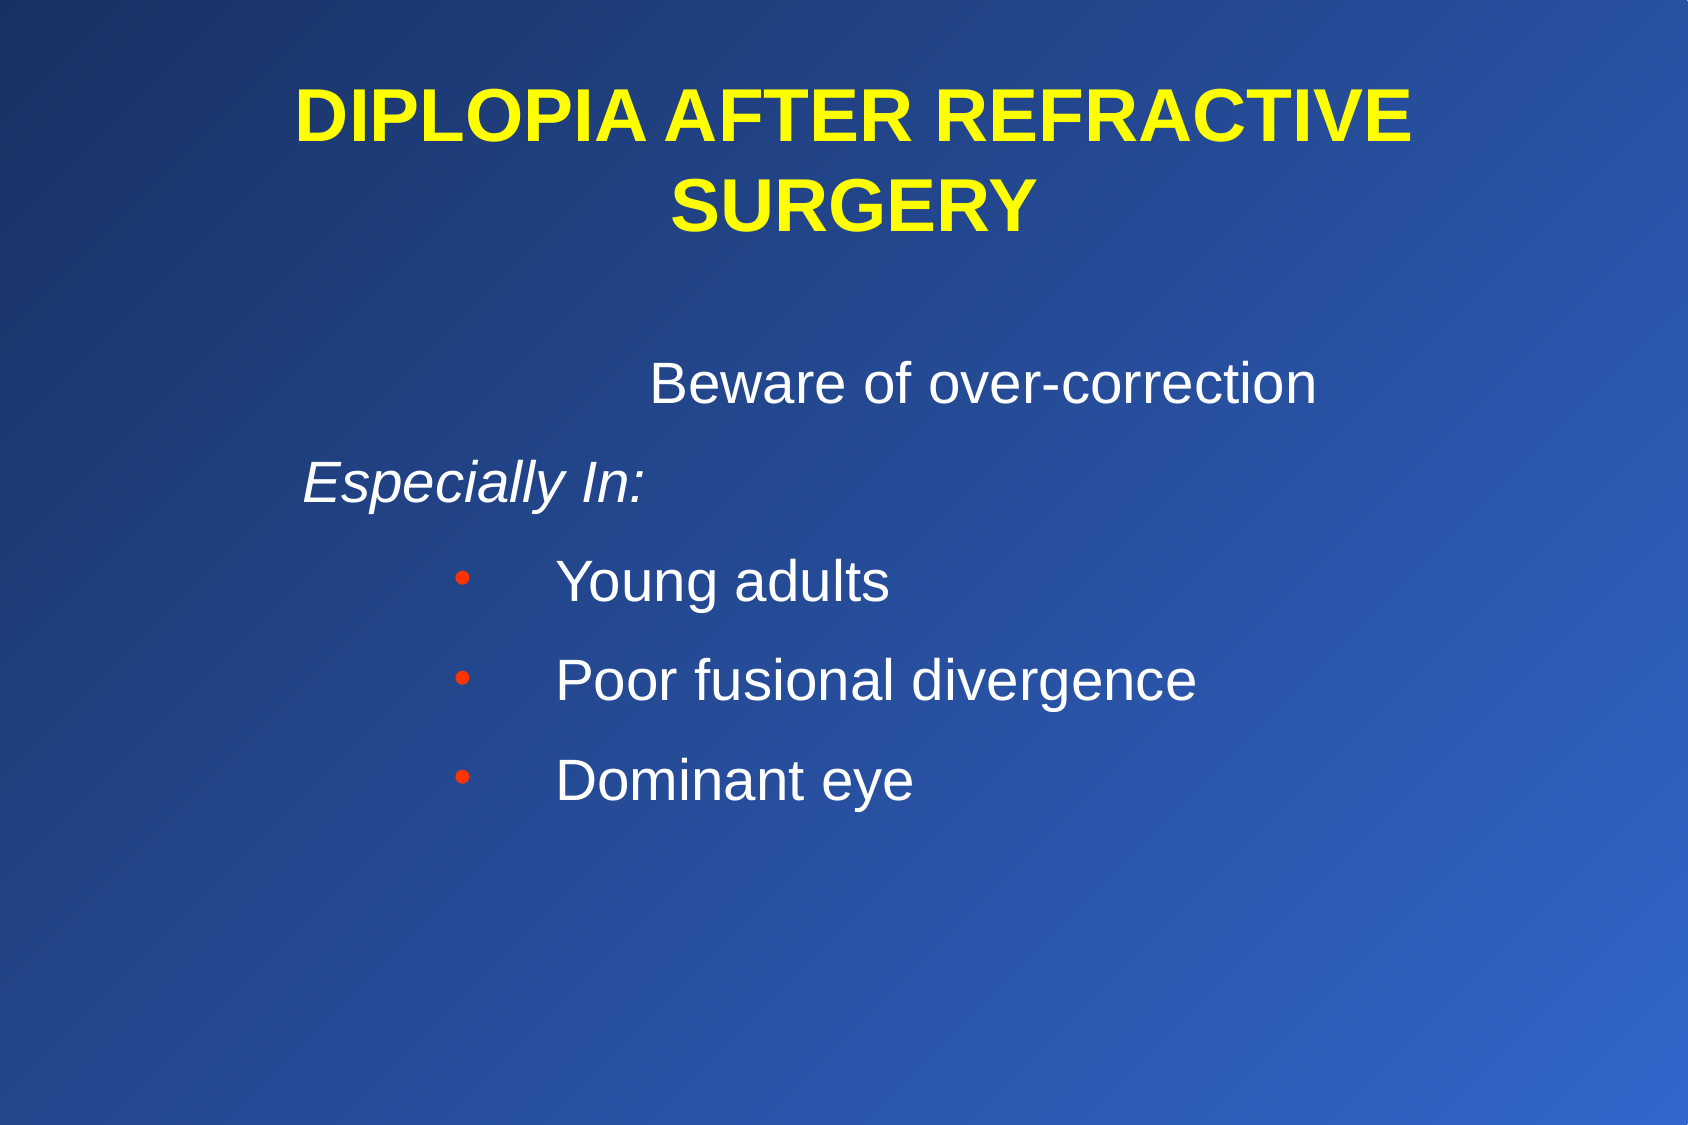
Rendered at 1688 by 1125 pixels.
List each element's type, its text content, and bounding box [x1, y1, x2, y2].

list Beware of over-correction Especially In: Young adults Poor fusional divergence Dominant eye [212, 337, 1375, 950]
title DIPLOPIA AFTER REFRACTIVE SURGERY [137, 62, 1572, 250]
